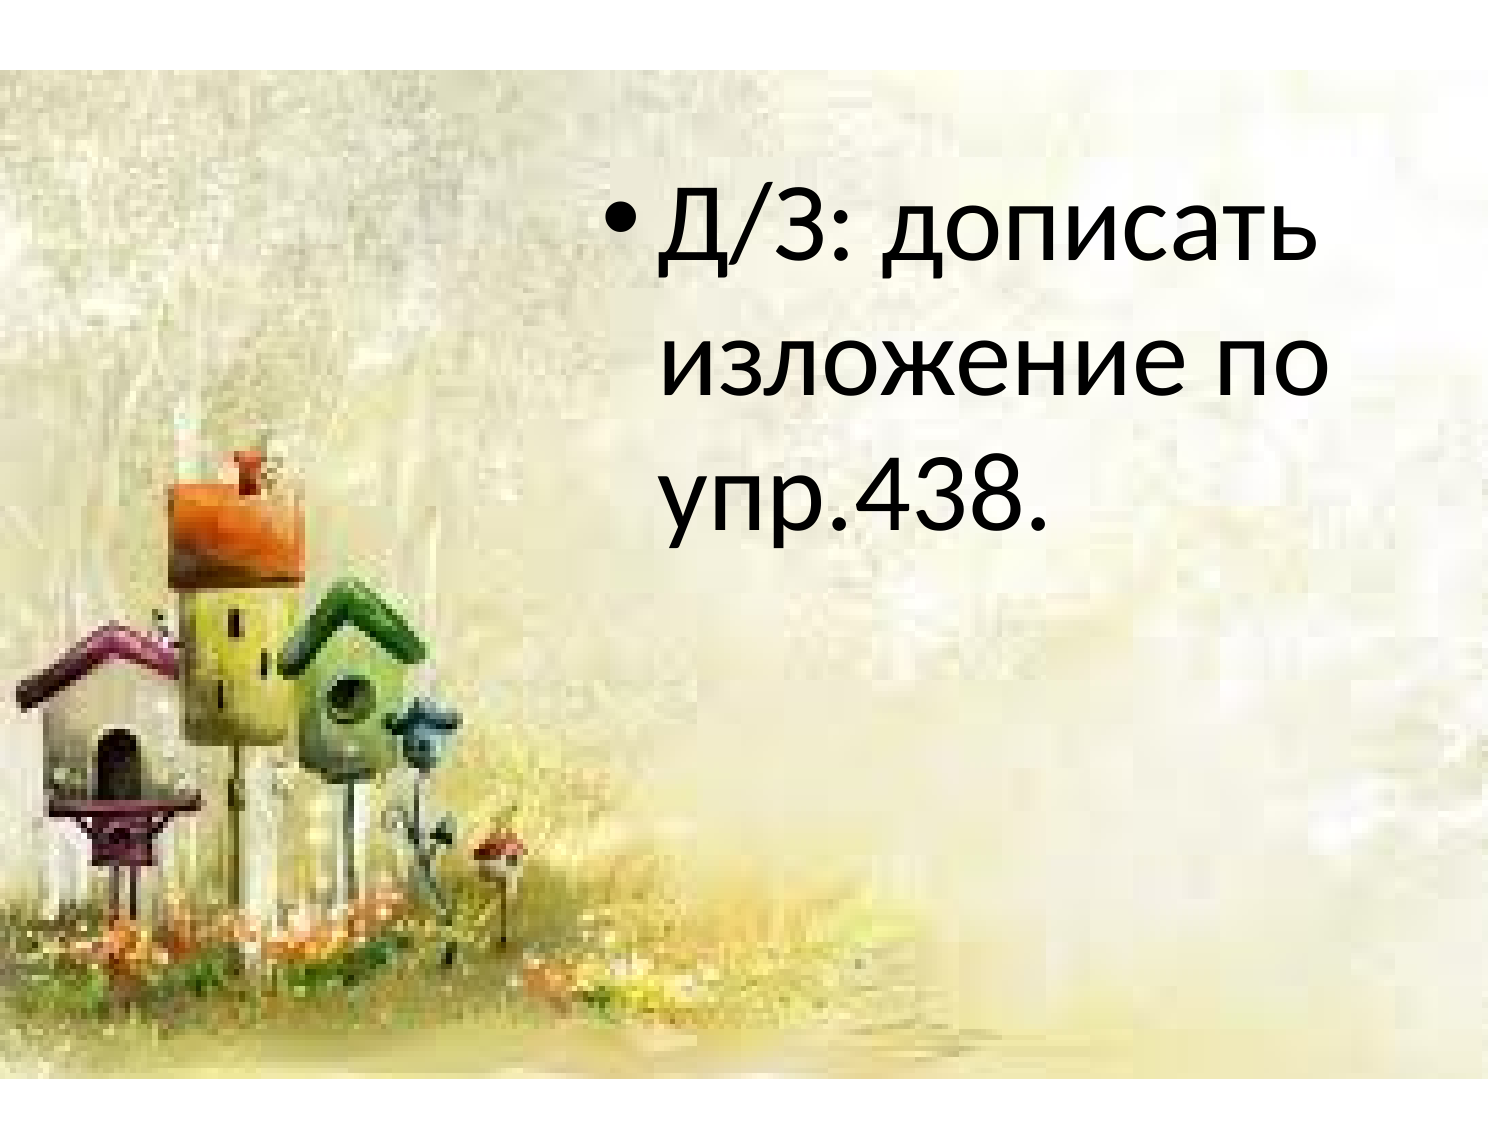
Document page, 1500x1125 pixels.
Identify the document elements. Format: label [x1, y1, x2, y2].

picture [0, 70, 1488, 1079]
